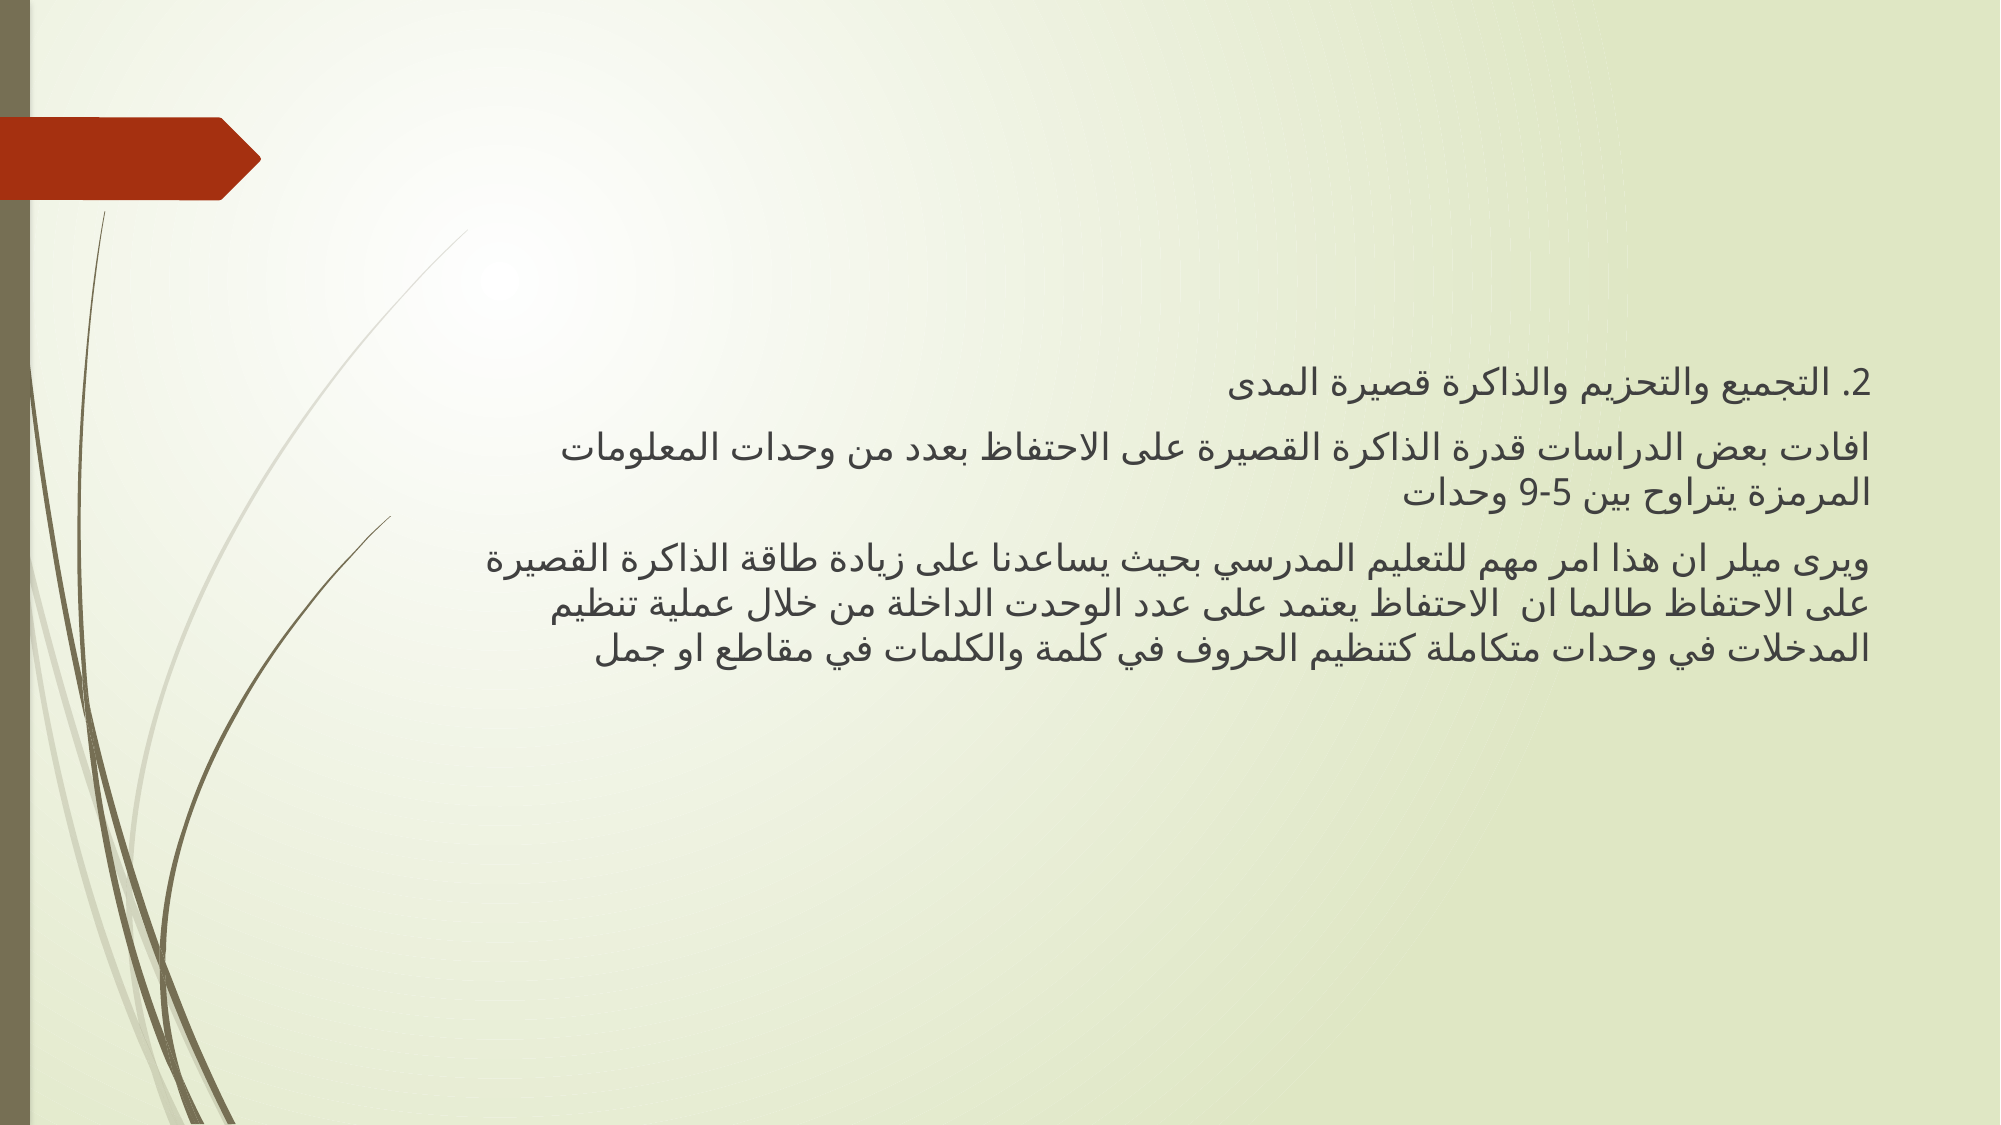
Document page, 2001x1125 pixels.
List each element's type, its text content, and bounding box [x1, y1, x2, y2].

list 2. التجميع والتحزيم والذاكرة قصيرة المدى افادت بعض الدراسات قدرة الذاكرة القصيرة على الاحتفاظ بعدد من وحدات المعلومات المرمزة يتراوح بين 5-9 وحدات ويرى ميلر ان هذا امر مهم للتعليم المدرسي بحيث يساعدنا على زيادة طاقة الذاكرة القصيرة على الاحتفاظ طالما ان الاحتفاظ يعتمد على عدد الوحدت الداخلة من خلال عملية تنظيم المدخلات في وحدات متكاملة كتنظيم الحروف في كلمة والكلمات في مقاطع او جمل [424, 350, 1888, 970]
